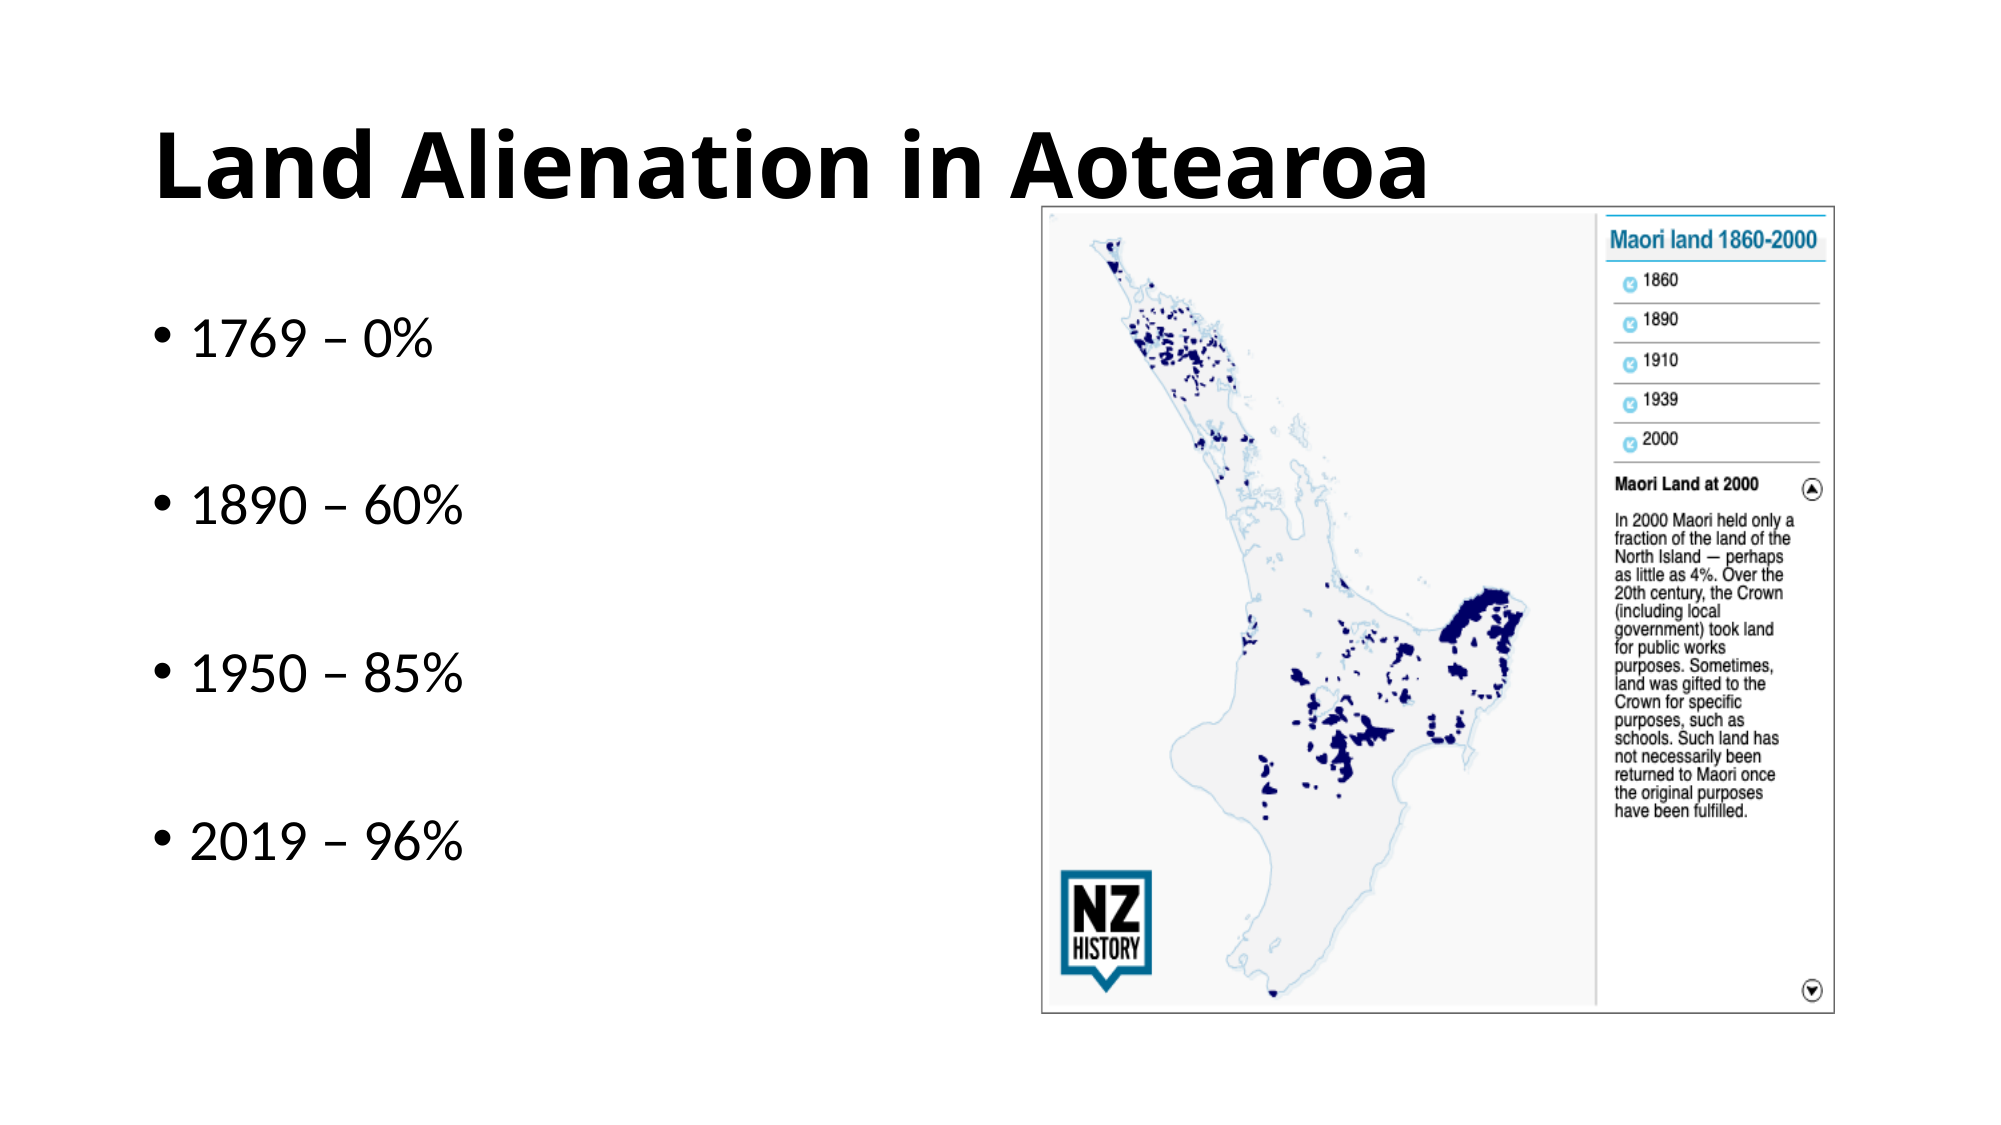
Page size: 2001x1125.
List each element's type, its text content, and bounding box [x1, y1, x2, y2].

list 1769 – 0% 1890 – 60% 1950 – 85% 2019 – 96% [137, 299, 988, 1014]
title Land Alienation in Aotearoa [137, 59, 1863, 278]
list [1040, 203, 1835, 1014]
